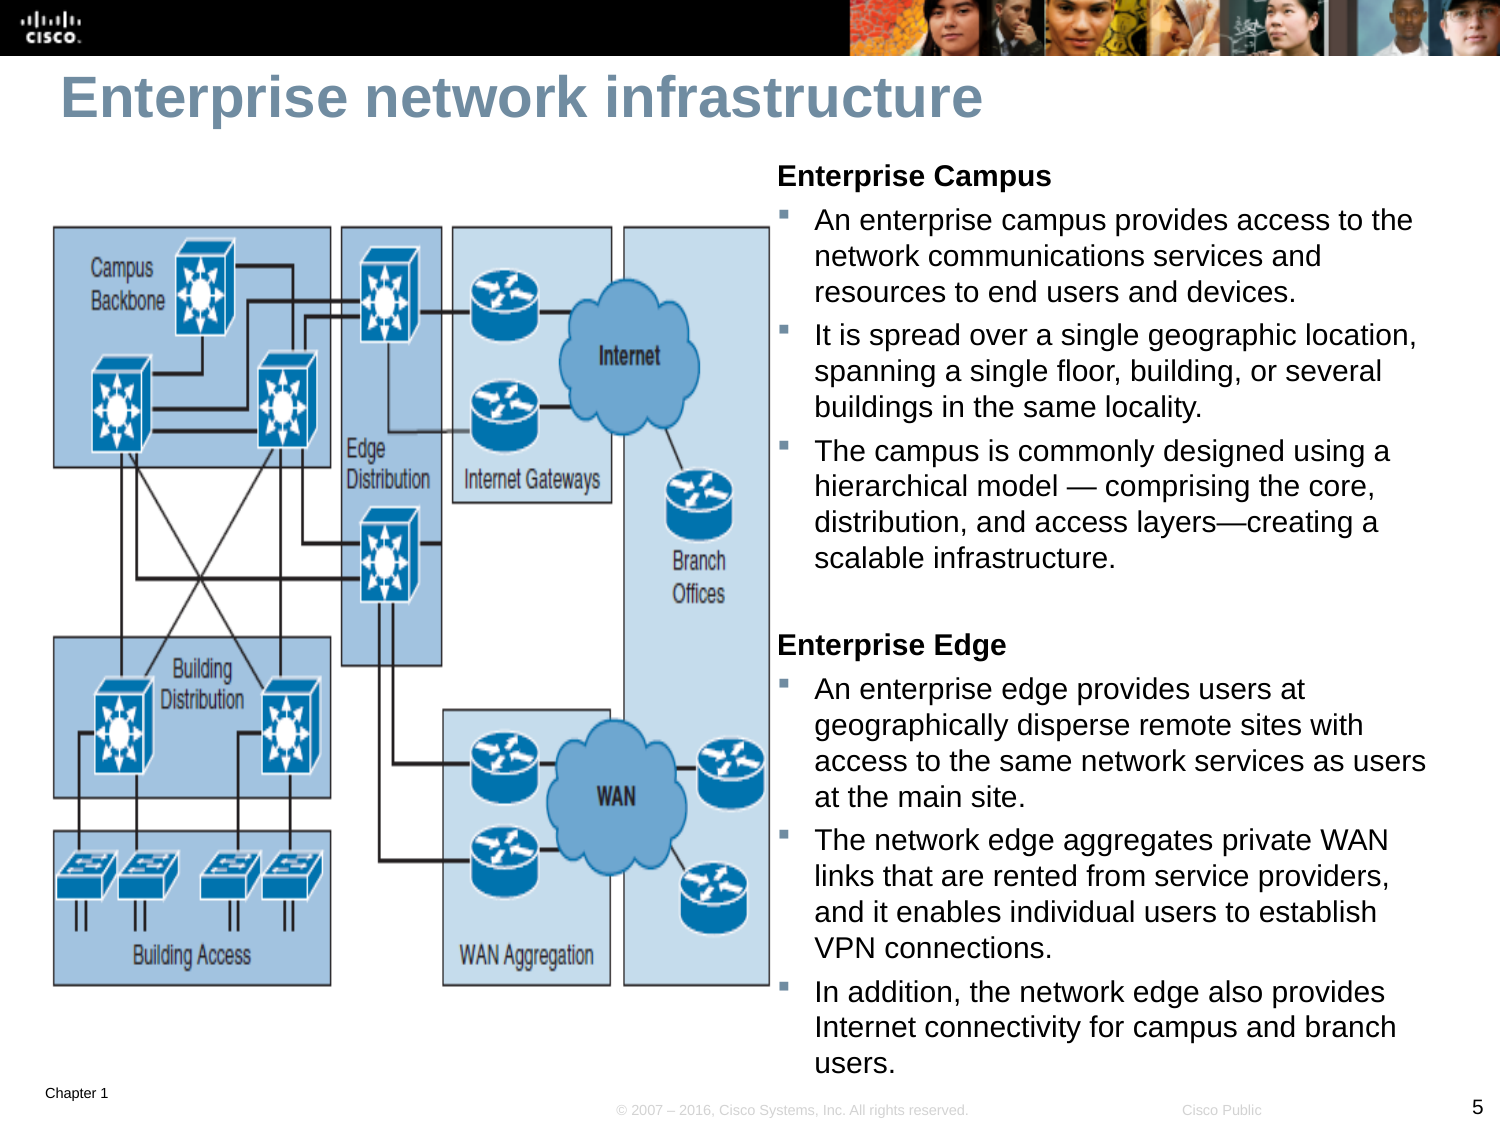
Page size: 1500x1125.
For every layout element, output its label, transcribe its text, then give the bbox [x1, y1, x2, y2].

picture [45, 218, 776, 996]
title Enterprise network infrastructure [45, 59, 1444, 182]
list Enterprise Campus An enterprise campus provides access to the network communications services and resources to end users and devices. It is spread over a single geographic location, spanning a single floor, building, or several buildings in the same locality. The campus is commonly designed using a hierarchical model — comprising the core, distribution, and access layers—creating a scalable infrastructure. Enterprise Edge An enterprise edge provides users at geographically disperse remote sites with access to the same network services as users at the main site. The network edge aggregates private WAN links that are rented from service providers, and it enables individual users to establish VPN connections. In addition, the network edge also provides Internet connectivity for campus and branch users. [763, 149, 1444, 1095]
picture [0, 0, 1500, 56]
